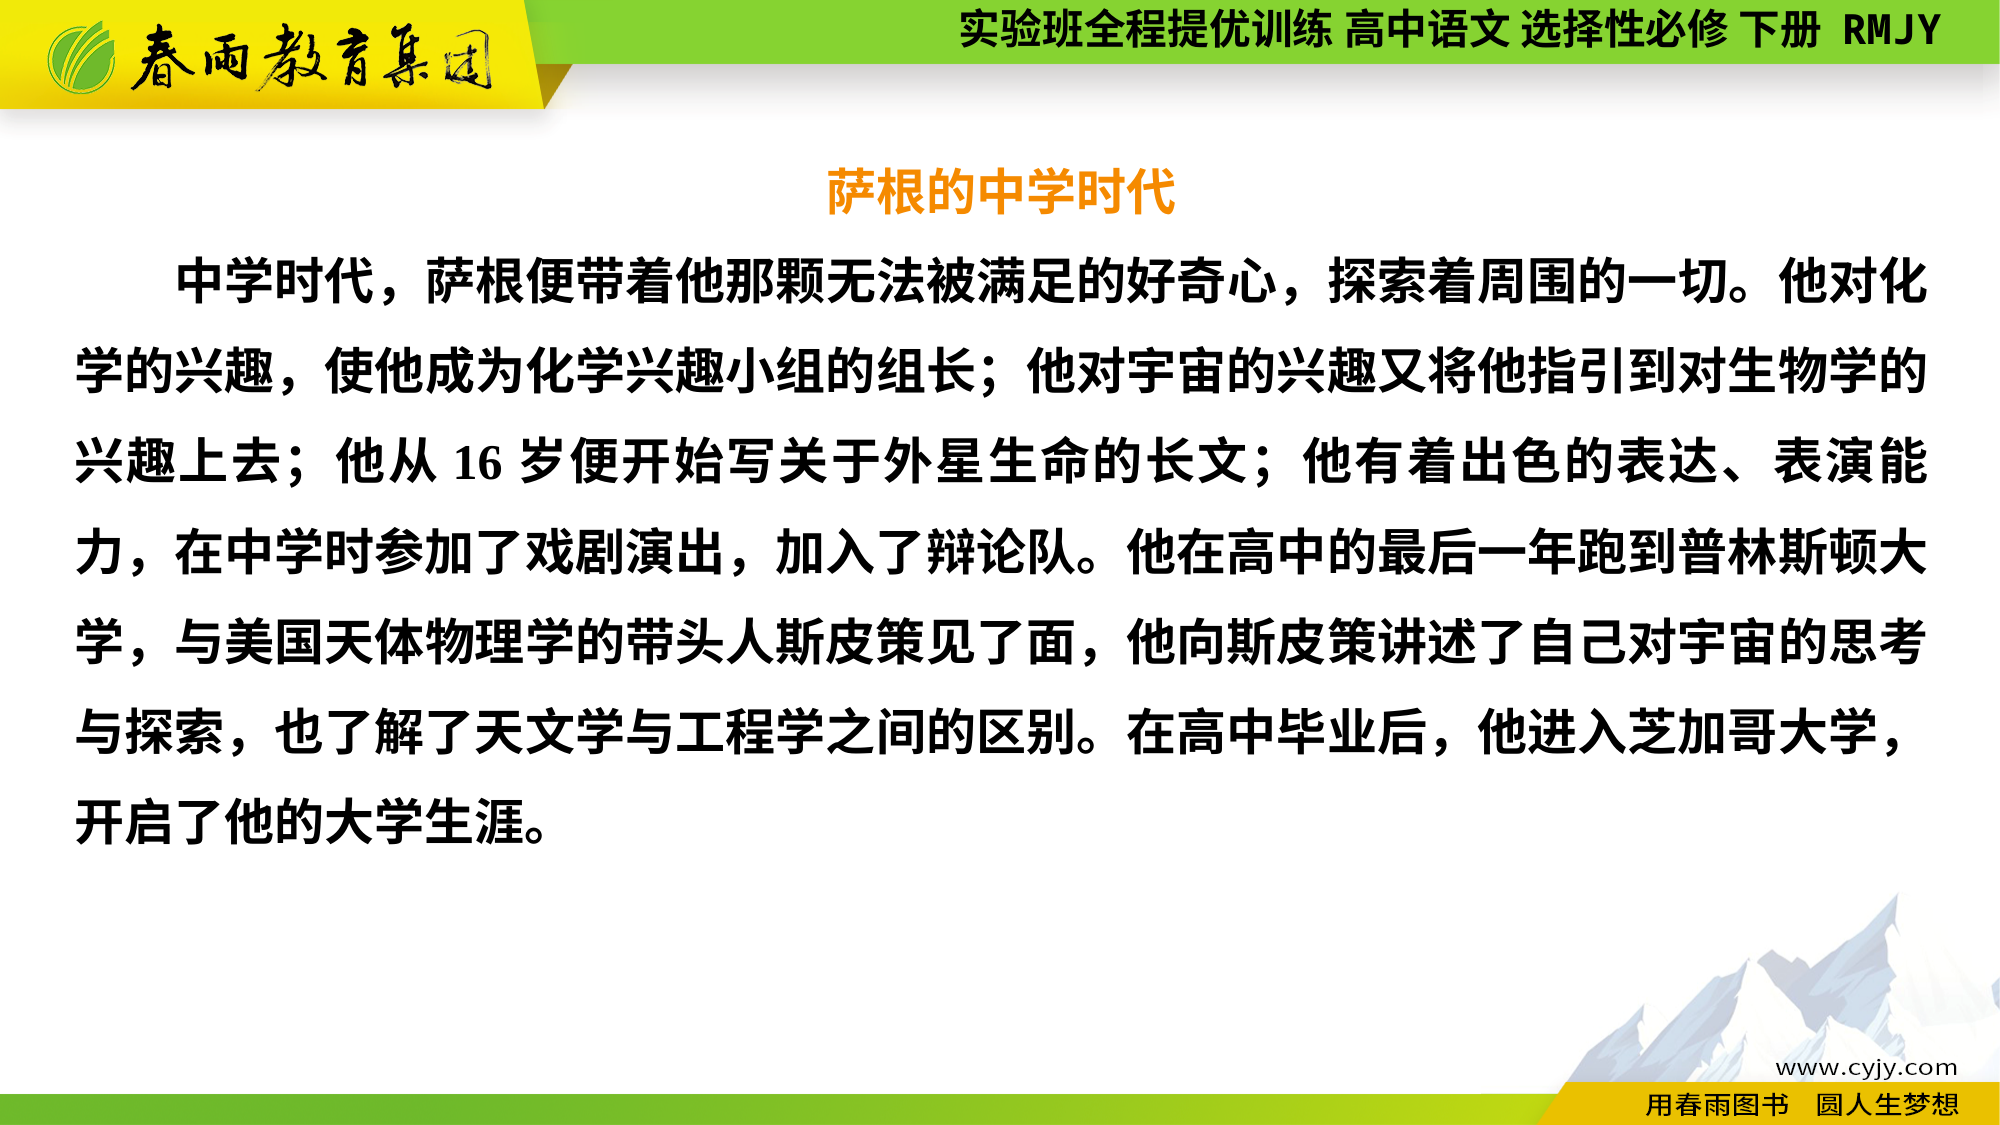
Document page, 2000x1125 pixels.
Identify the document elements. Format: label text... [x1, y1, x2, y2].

picture [0, 0, 2000, 1125]
list 萨根的中学时代 中学时代，萨根便带着他那颗无法被满足的好奇心，探索着周围的一切。他对化学的兴趣，使他成为化学兴趣小组的组长；他对宇宙的兴趣又将他指引到对生物学的兴趣上去；他从16岁便开始写关于外星生命的长文；他有着出色的表达、表演能力，在中学时参加了戏剧演出，加入了辩论队。他在高中的最后一年跑到普林斯顿大学，与美国天体物理学的带头人斯皮策见了面，他向斯皮策讲述了自己对宇宙的思考与探索，也了解了天文学与工程学之间的区别。在高中毕业后，他进入芝加哥大学，开启了他的大学生涯。 [59, 122, 1944, 854]
